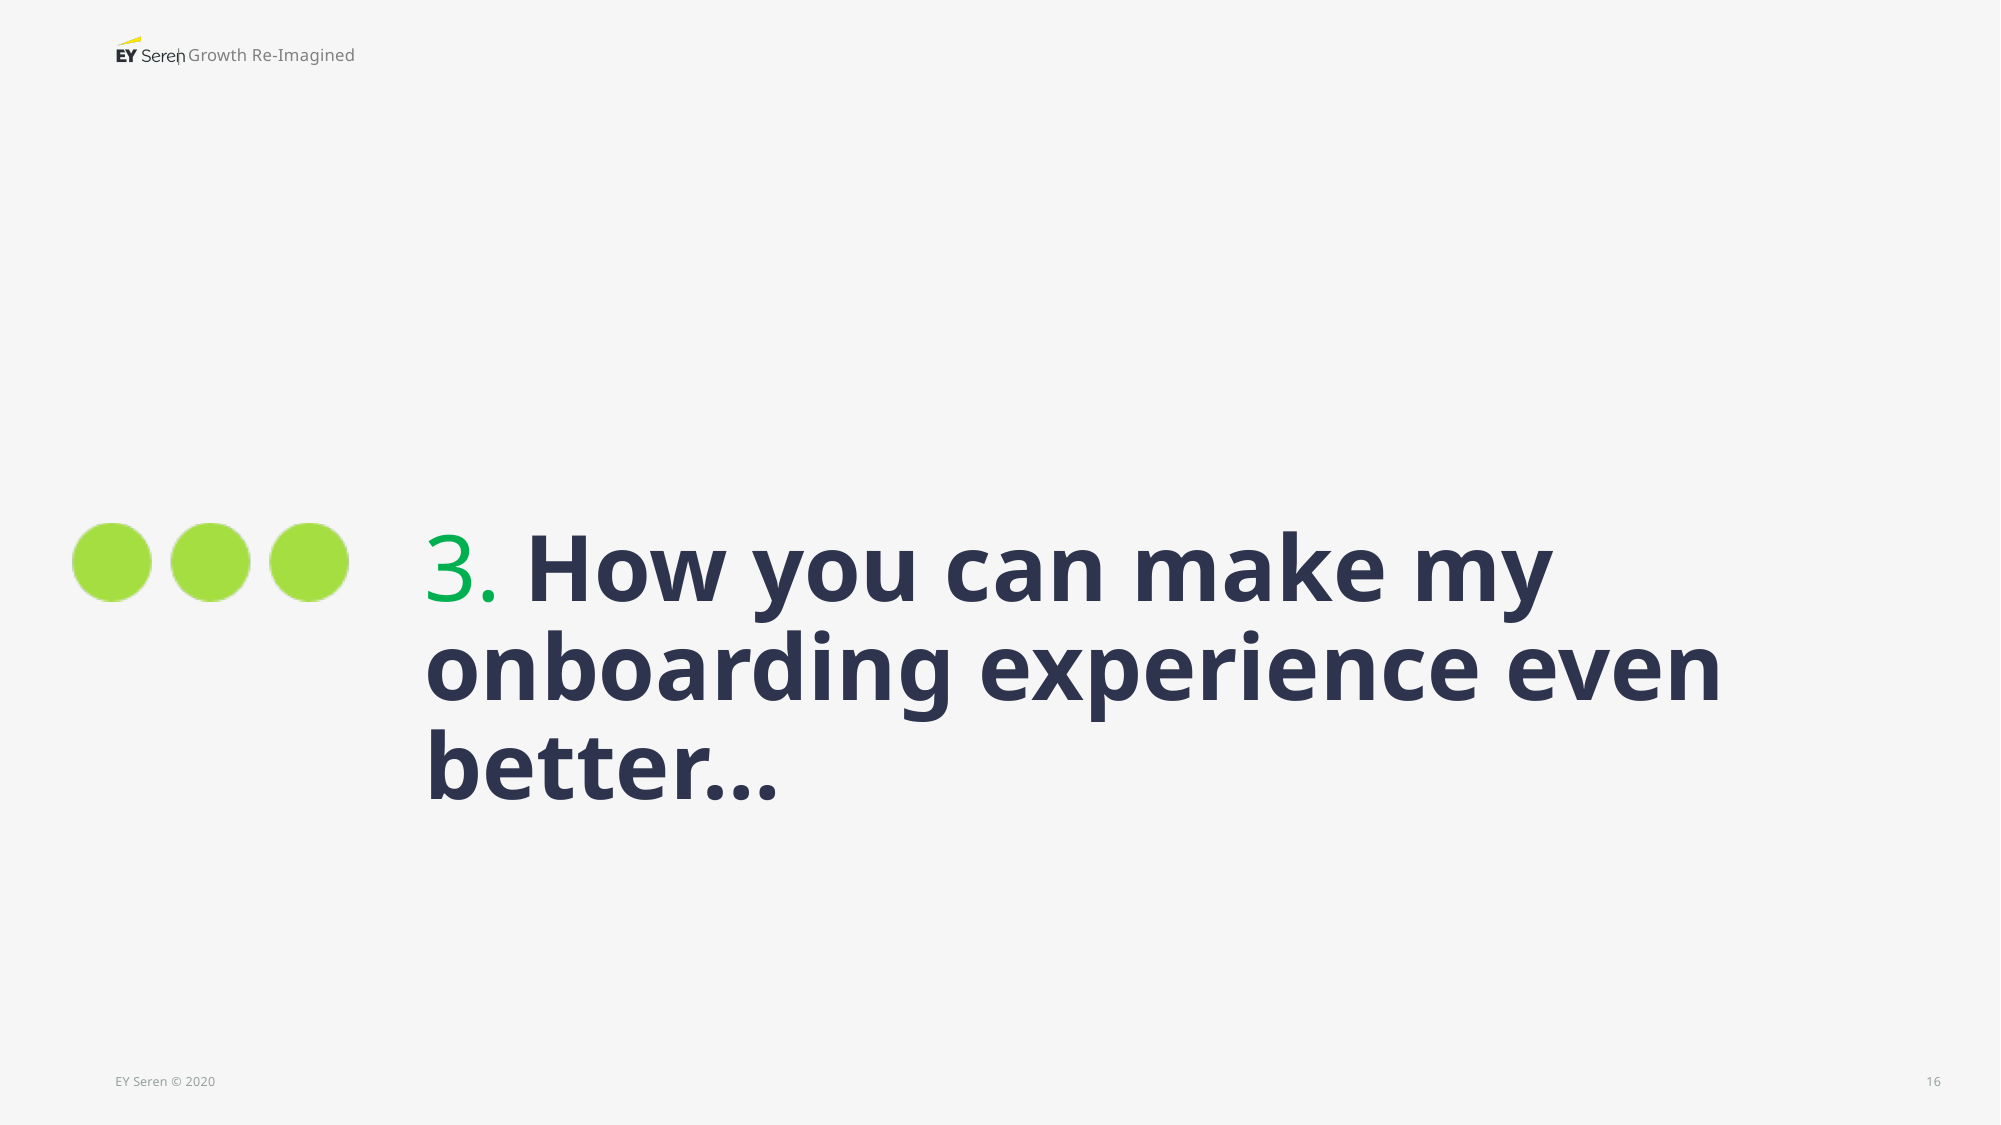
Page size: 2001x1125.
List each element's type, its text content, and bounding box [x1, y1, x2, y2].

picture [107, 30, 194, 70]
picture [69, 523, 353, 602]
slide_number 15 [1837, 1070, 1941, 1094]
text_box 3. How you can make my onboarding experience even better… [409, 514, 1957, 653]
